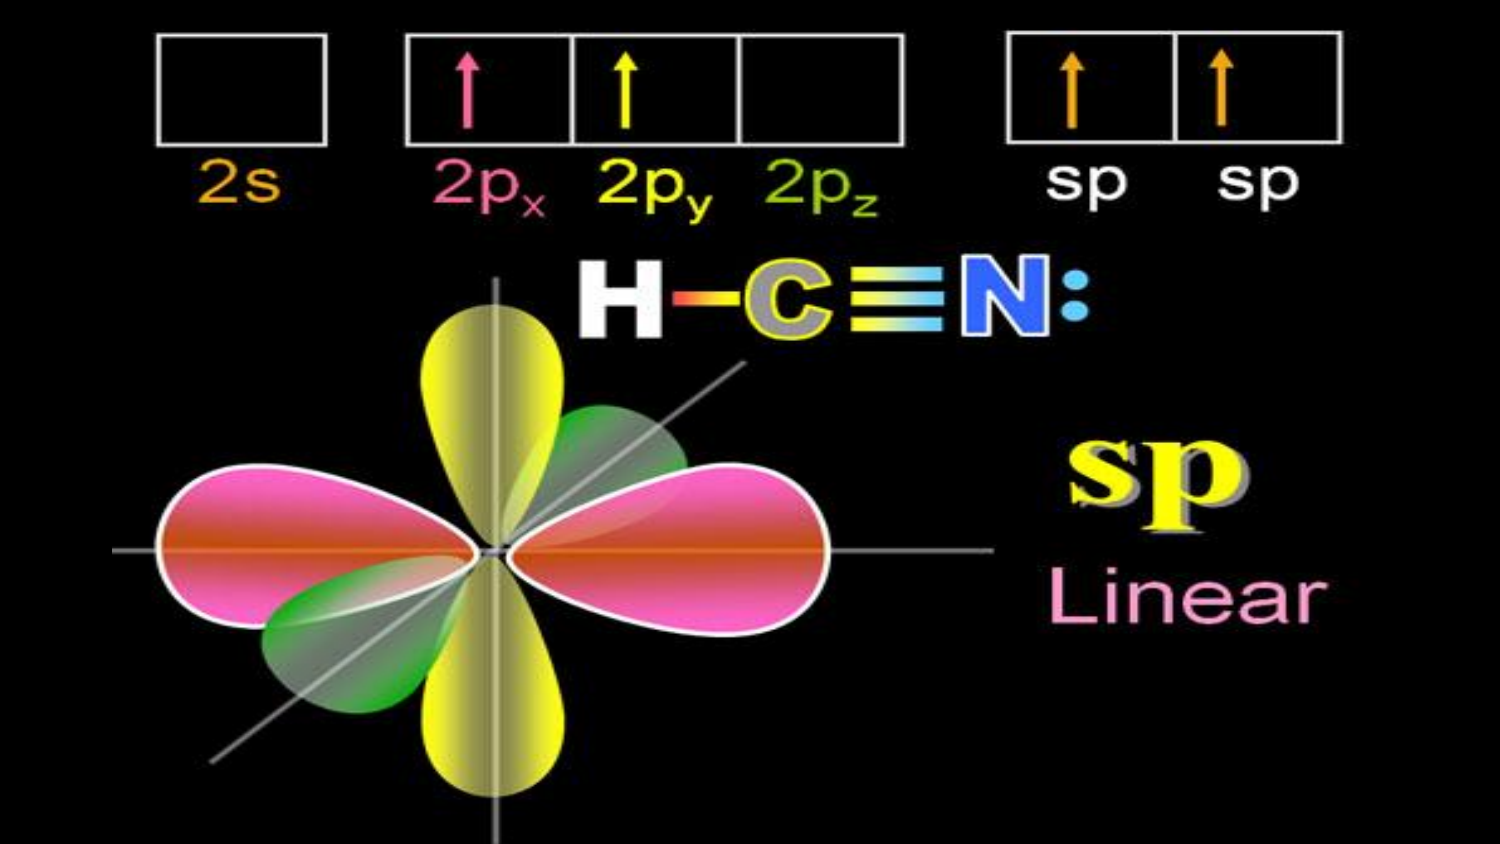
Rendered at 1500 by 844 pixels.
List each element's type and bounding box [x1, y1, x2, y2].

picture [112, 0, 1401, 844]
